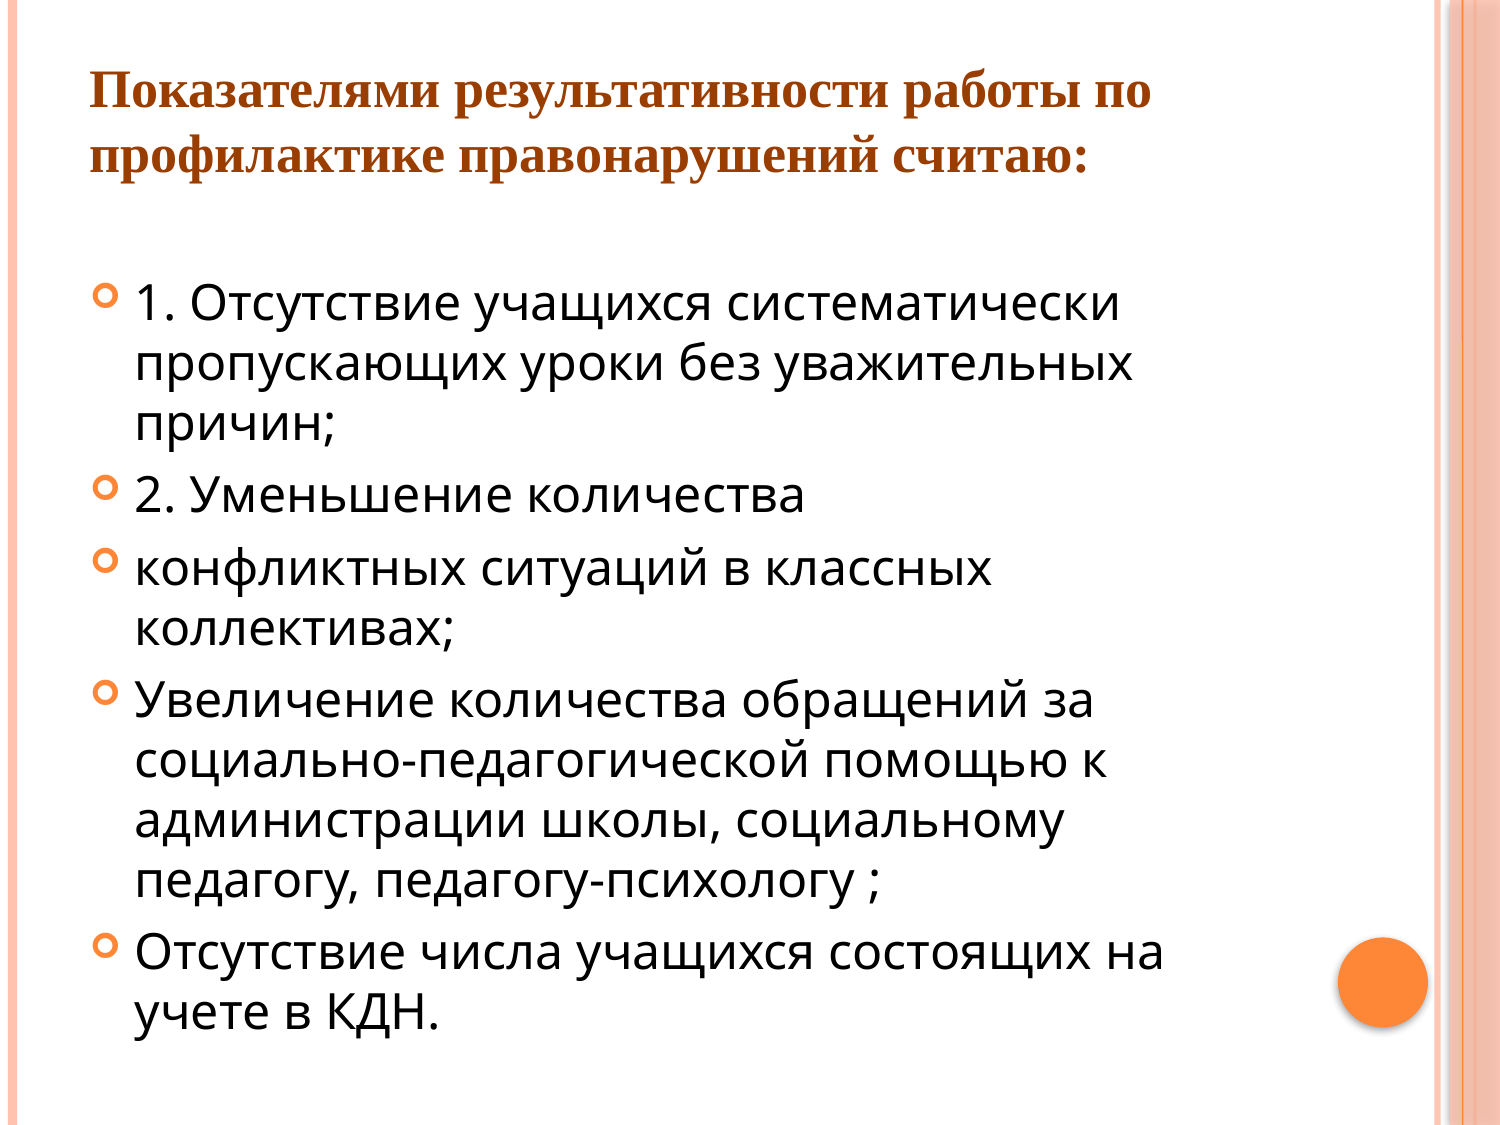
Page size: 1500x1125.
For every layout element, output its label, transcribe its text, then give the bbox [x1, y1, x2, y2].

list 1. Отсутствие учащихся систематически пропускающих уроки без уважительных причин; 2. Уменьшение количества конфликтных ситуаций в классных коллективах; Увеличение количества обращений за социально-педагогической помощью к администрации школы, социальному педагогу, педагогу-психологу ; Отсутствие числа учащихся состоящих на учете в КДН. [75, 262, 1300, 1062]
title Показателями результативности работы по профилактике правонарушений считаю: [75, 45, 1300, 233]
